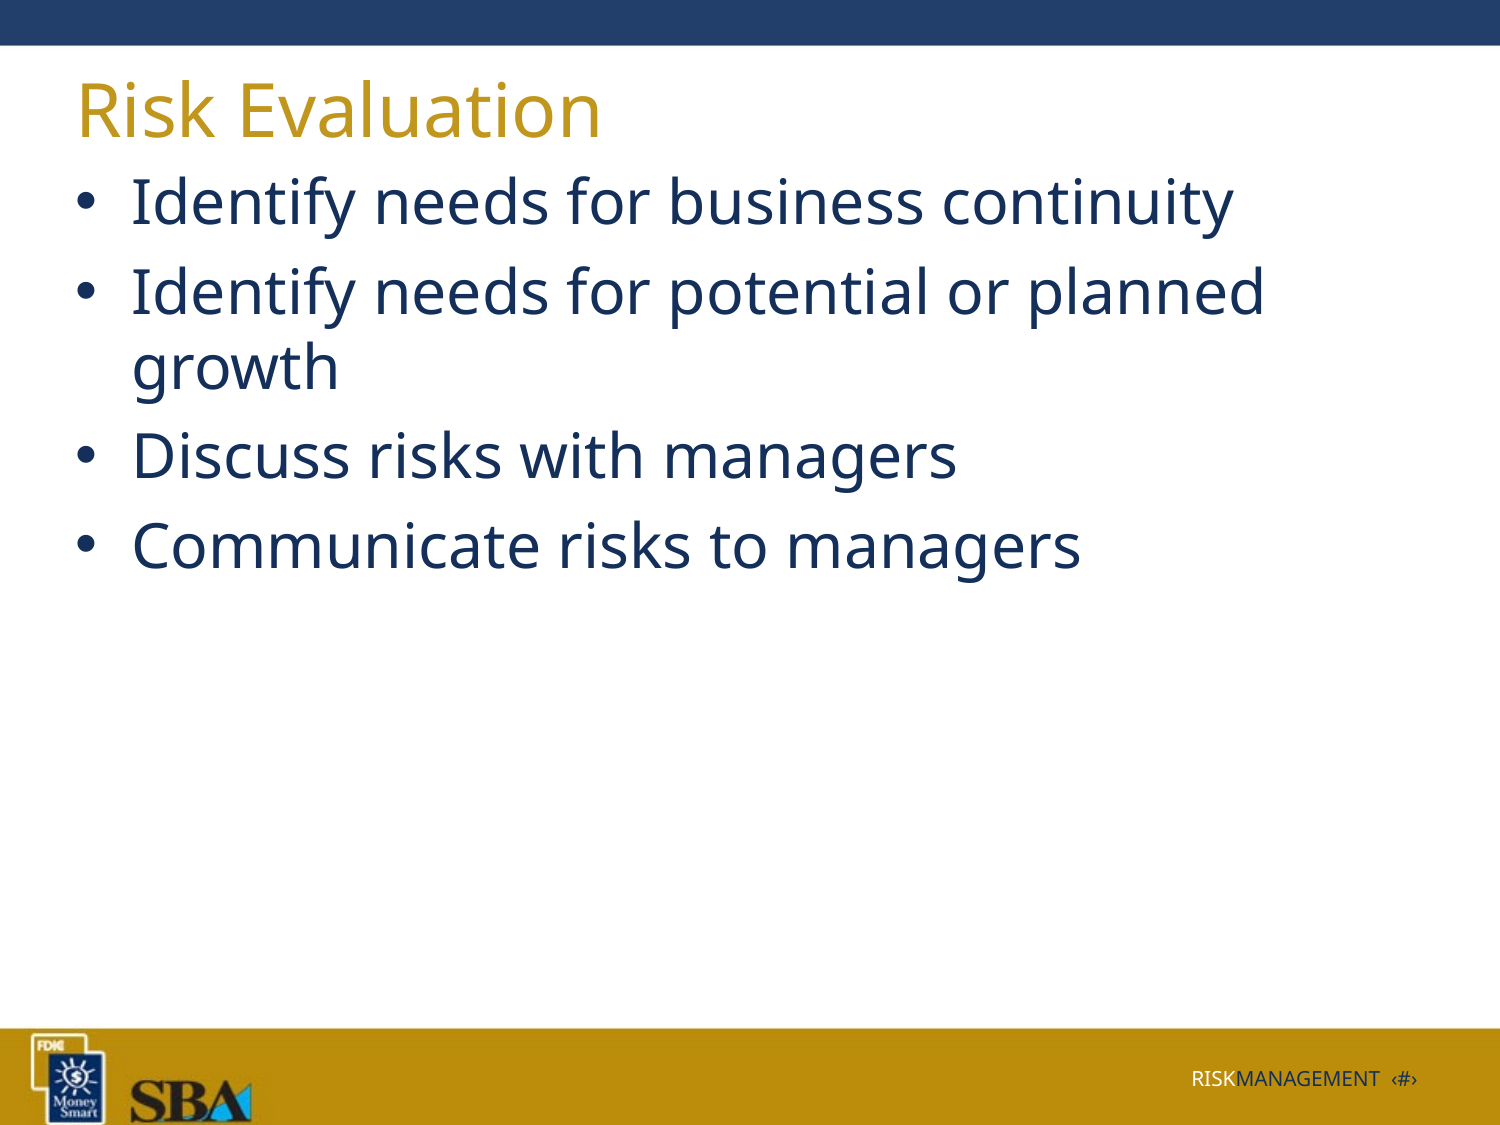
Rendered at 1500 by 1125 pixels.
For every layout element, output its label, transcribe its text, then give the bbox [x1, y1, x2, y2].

title Risk Evaluation [74, 61, 1426, 161]
picture [0, 0, 1500, 1125]
list Identify needs for business continuity Identify needs for potential or planned growth Discuss risks with managers Communicate risks to managers [74, 161, 1426, 863]
